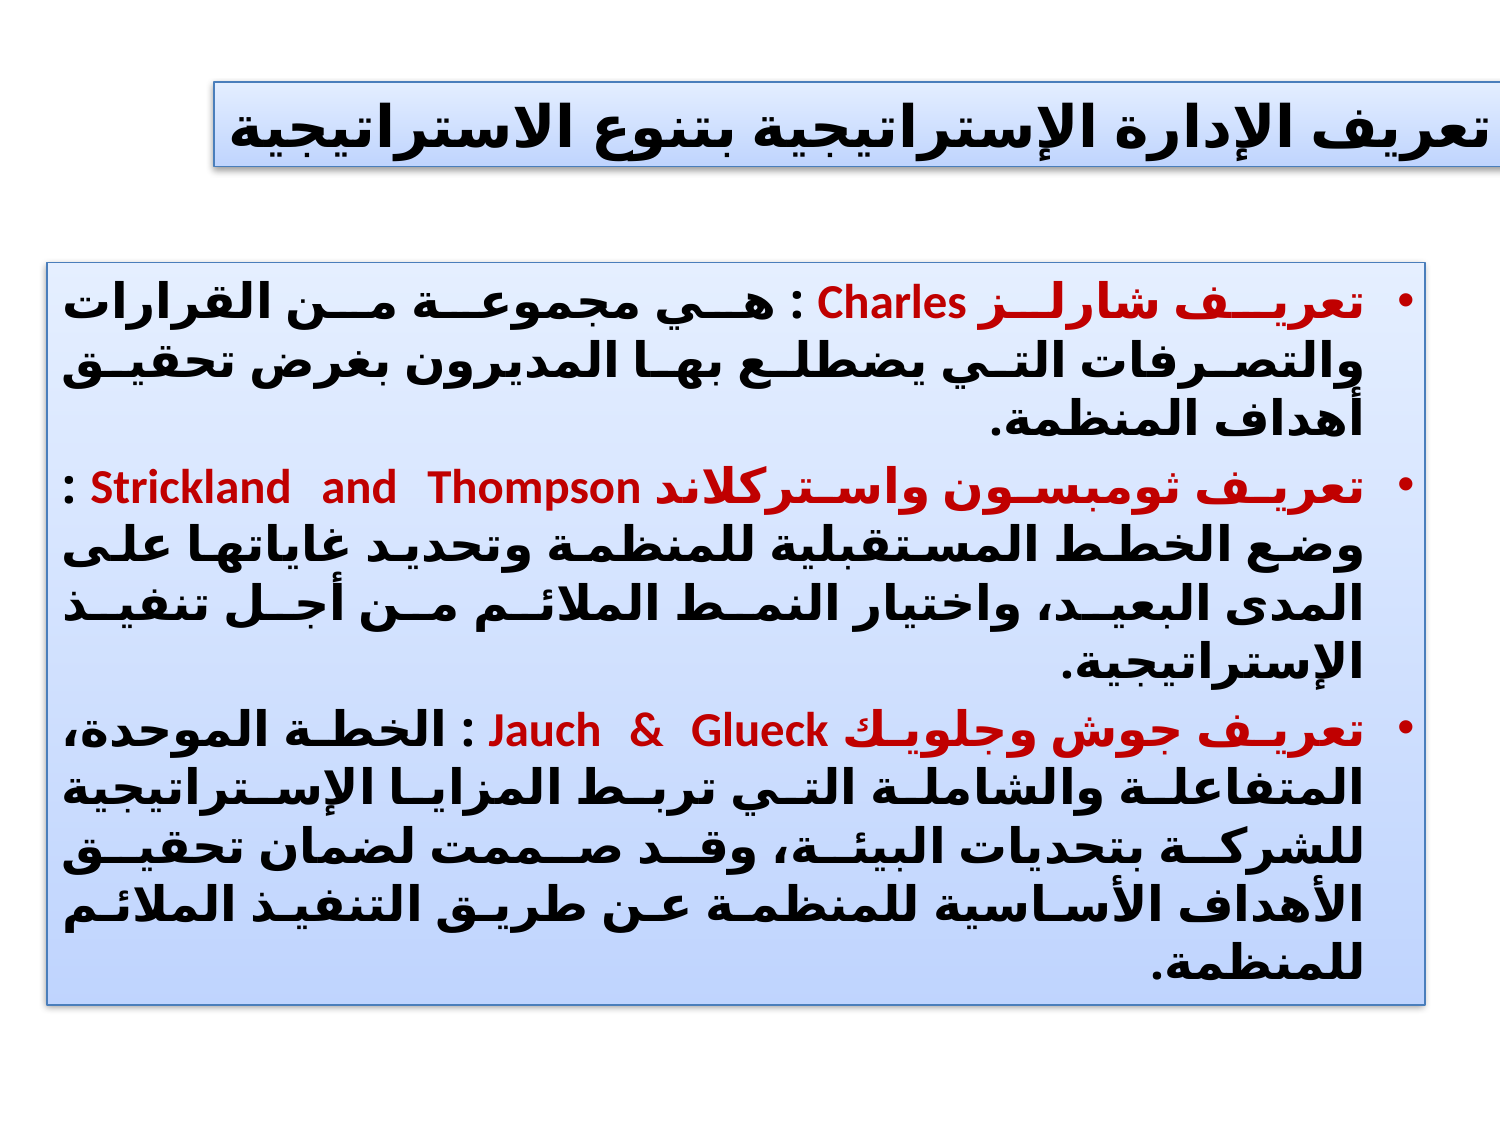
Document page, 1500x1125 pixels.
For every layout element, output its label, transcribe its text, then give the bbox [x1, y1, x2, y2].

text_box تنوع تعريف الإدارة الإستراتيجية بتنوع الاستراتيجية [213, 81, 1500, 167]
list تعريف شارلز Charles : هي مجموعة من القرارات والتصرفات التي يضطلع بها المديرون بغرض تحقيق أهداف المنظمة. تعريف ثومبسون واستركلاند Strickland and Thompson : وضع الخطط المستقبلية للمنظمة وتحديد غاياتها على المدى البعيد، واختيار النمط الملائم من أجل تنفيذ الإستراتيجية. تعريف جوش وجلويك Jauch & Glueck : الخطة الموحدة، المتفاعلة والشاملة التي تربط المزايا الإستراتيجية للشركة بتحديات البيئة، وقد صممت لضمان تحقيق الأهداف الأساسية للمنظمة عن طريق التنفيذ الملائم للمنظمة. [46, 262, 1426, 1006]
